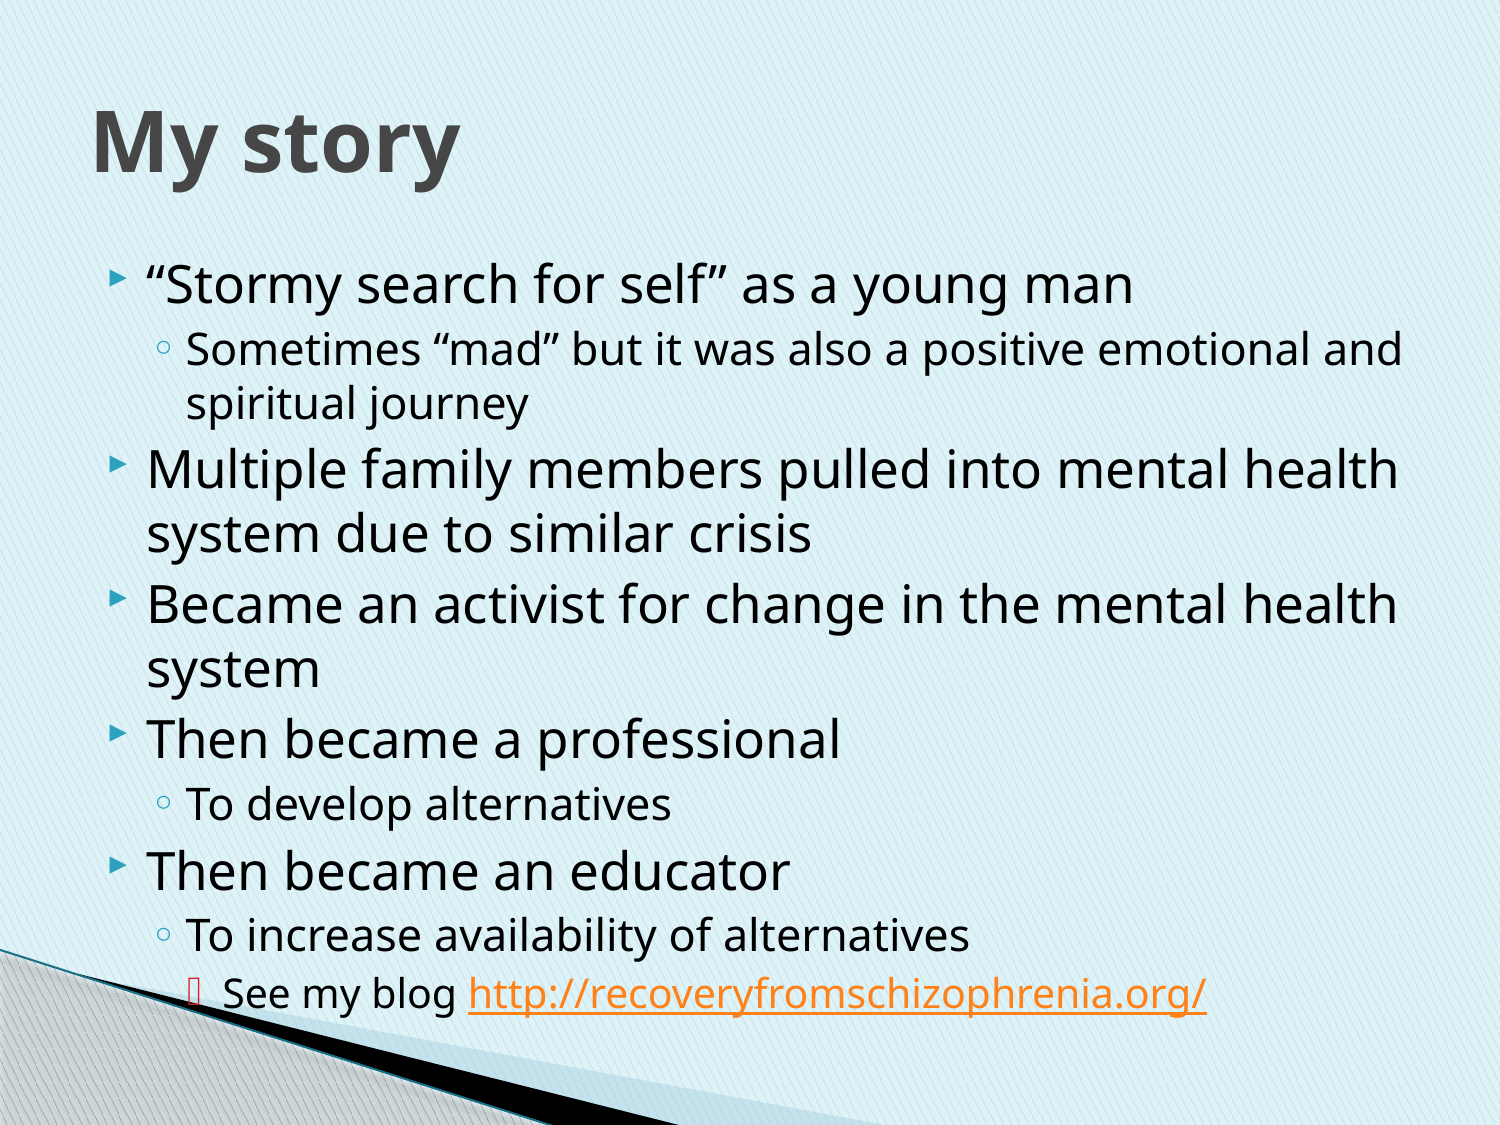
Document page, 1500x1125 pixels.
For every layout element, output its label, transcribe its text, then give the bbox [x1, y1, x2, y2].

list “Stormy search for self” as a young man Sometimes “mad” but it was also a positive emotional and spiritual journey Multiple family members pulled into mental health system due to similar crisis Became an activist for change in the mental health system Then became a professional To develop alternatives Then became an educator To increase availability of alternatives See my blog http://recoveryfromschizophrenia.org/ [75, 243, 1425, 1038]
title My story [75, 45, 1425, 233]
